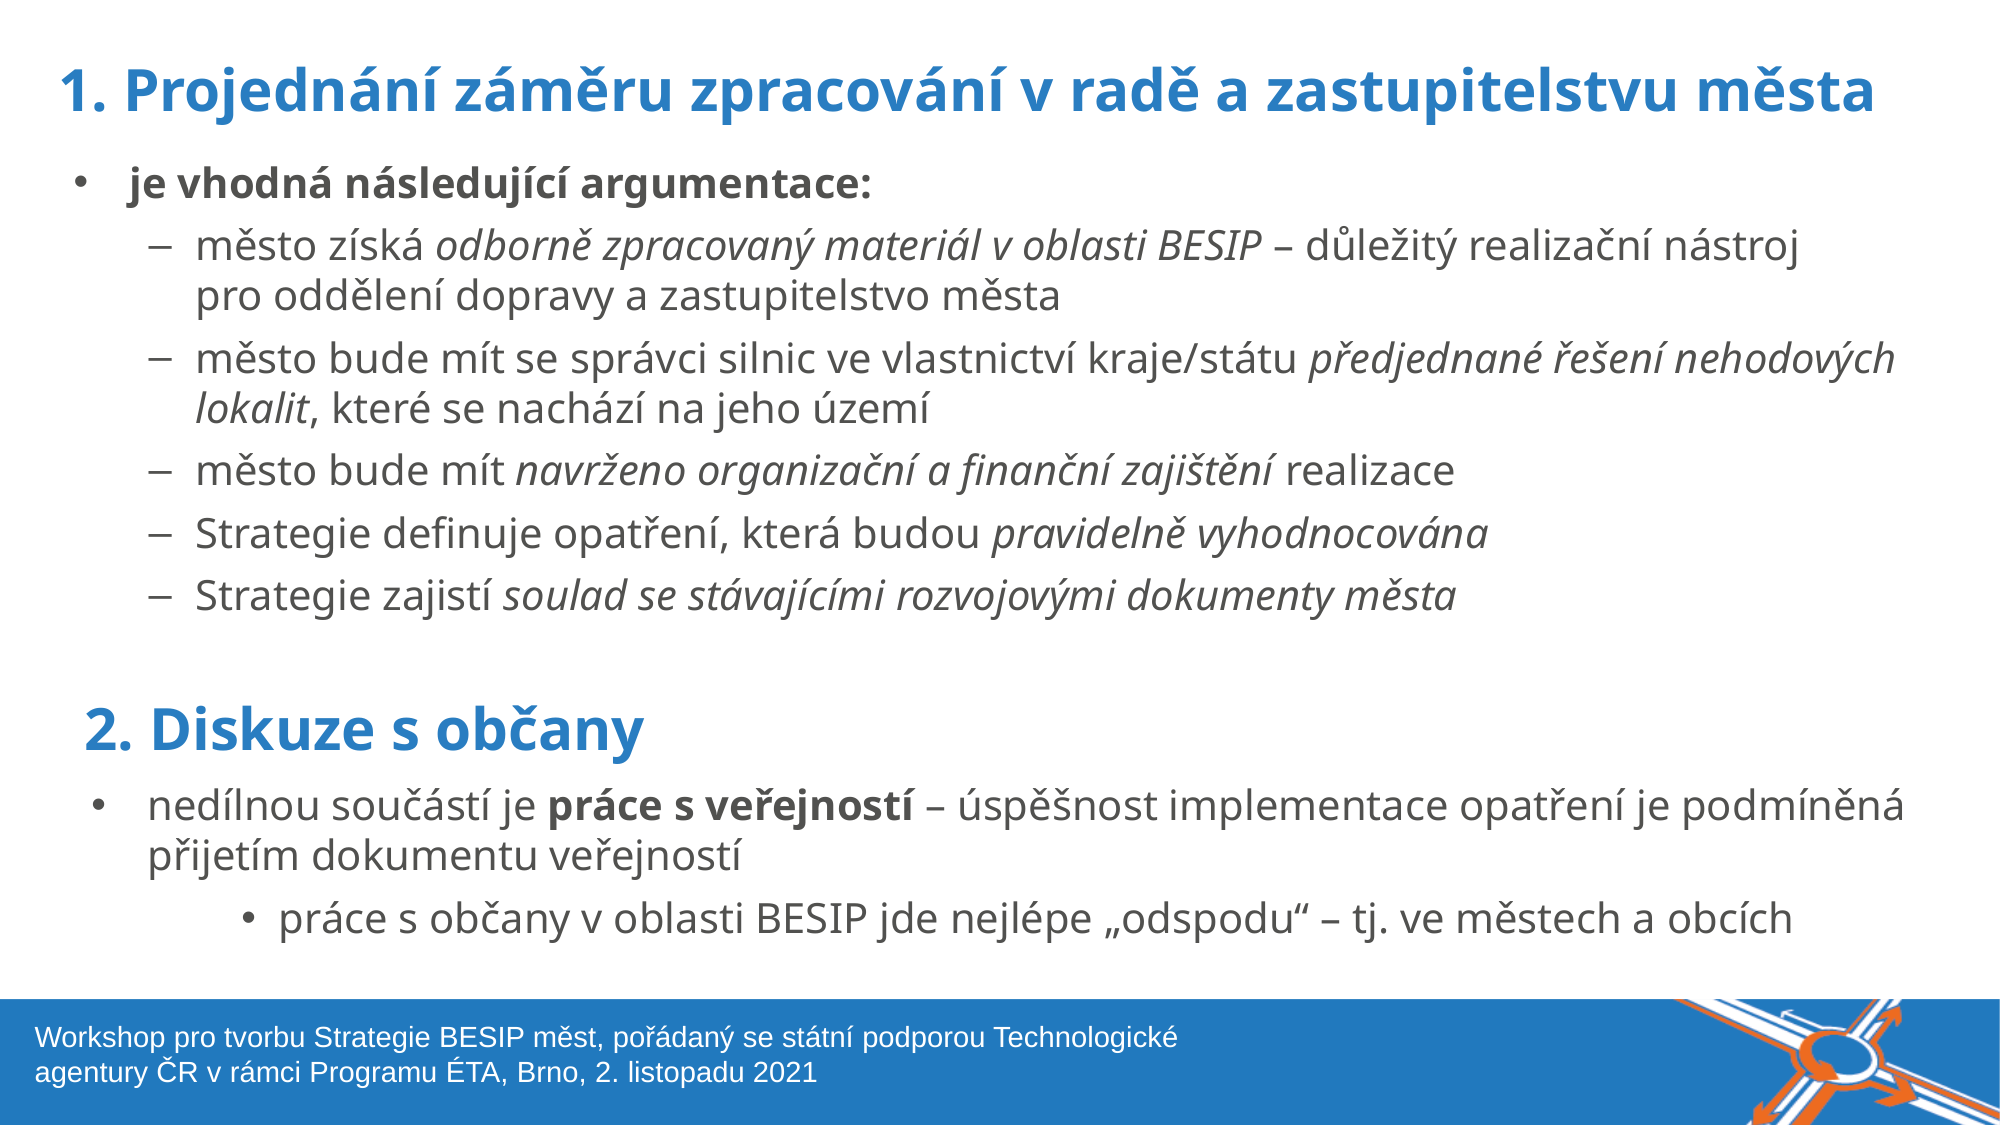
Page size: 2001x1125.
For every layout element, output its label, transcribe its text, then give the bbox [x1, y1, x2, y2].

text_box nedílnou součástí je práce s veřejností – úspěšnost implementace opatření je podmíněná přijetím dokumentu veřejností práce s občany v oblasti BESIP jde nejlépe „odspodu“ – tj. ve městech a obcích [76, 771, 1934, 950]
text_box 2. Diskuze s občany [69, 684, 1497, 770]
text_box 1. Projednání záměru zpracování v radě a zastupitelstvu města [43, 45, 1957, 131]
text_box Workshop pro tvorbu Strategie BESIP měst, pořádaný se státní podporou Technologické agentury ČR v rámci Programu ÉTA, Brno, 2. listopadu 2021 [19, 1011, 1245, 1097]
text_box je vhodná následující argumentace: město získá odborně zpracovaný materiál v oblasti BESIP – důležitý realizační nástroj pro oddělení dopravy a zastupitelstvo města město bude mít se správci silnic ve vlastnictví kraje/státu předjednané řešení nehodových lokalit, které se nachází na jeho území město bude mít navrženo organizační a finanční zajištění realizace Strategie definuje opatření, která budou pravidelně vyhodnocována Strategie zajistí soulad se stávajícími rozvojovými dokumenty města [58, 148, 1957, 627]
picture [0, 999, 2000, 1125]
